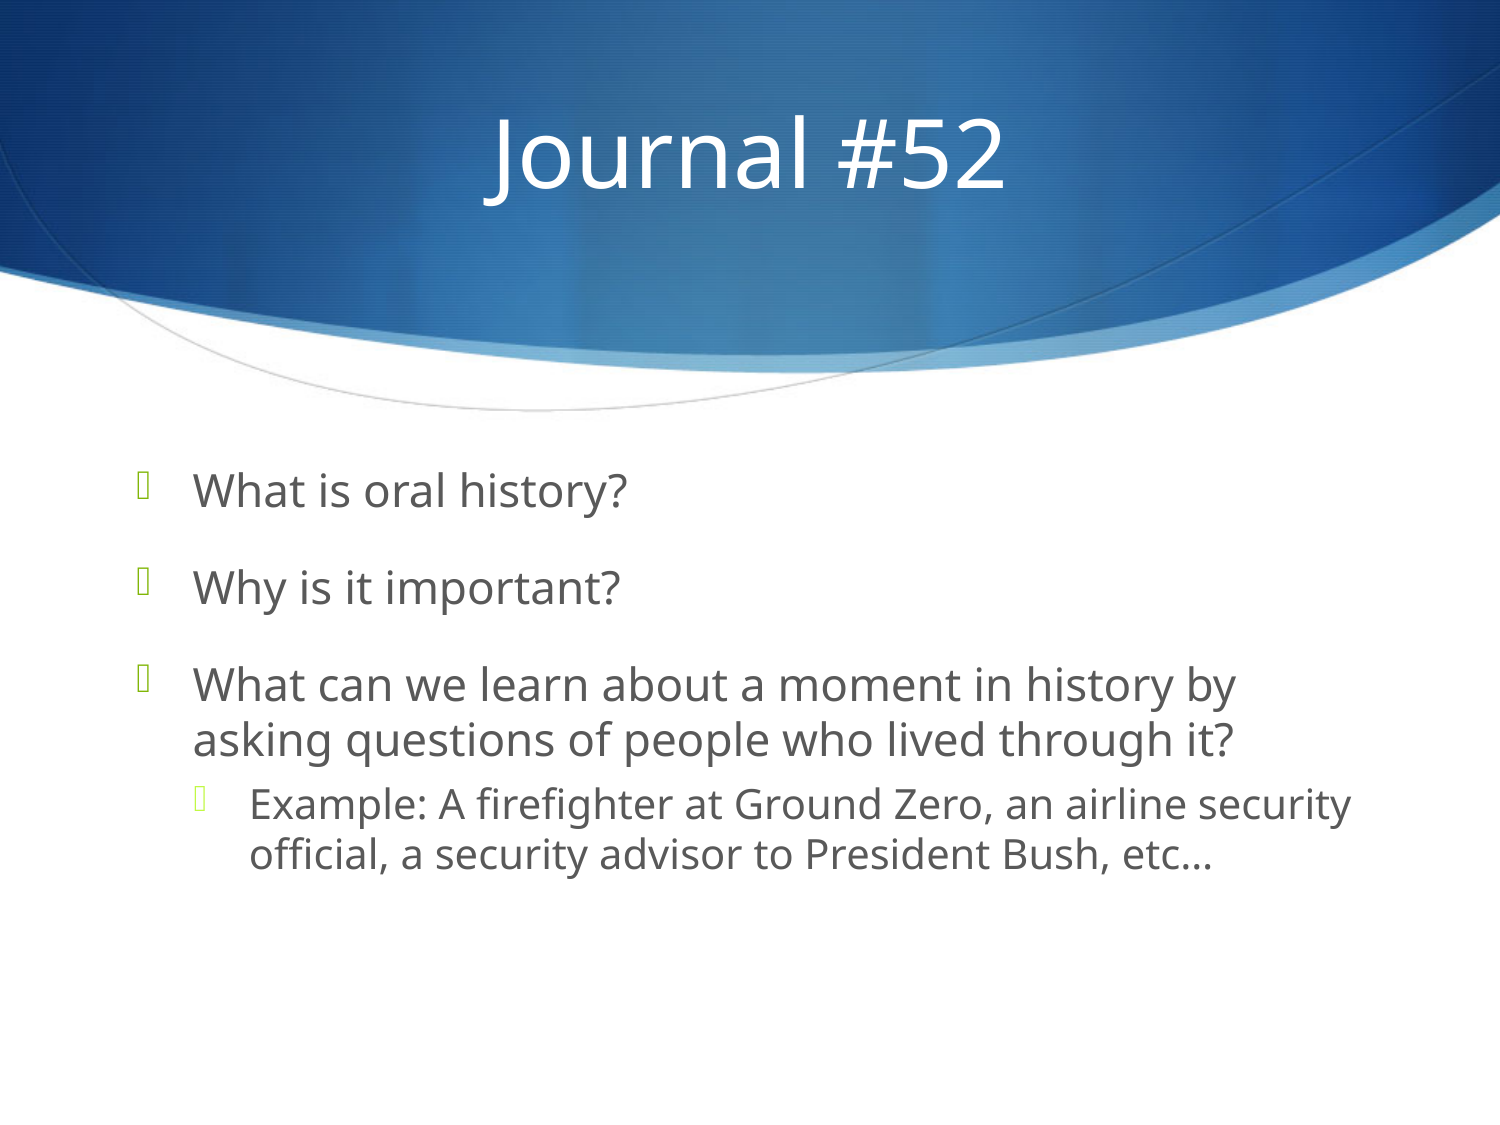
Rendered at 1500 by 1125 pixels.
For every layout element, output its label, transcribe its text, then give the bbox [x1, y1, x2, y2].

title Journal #52 [75, 56, 1425, 245]
picture [0, 0, 1500, 1125]
list What is oral history? Why is it important? What can we learn about a moment in history by asking questions of people who lived through it? Example: A firefighter at Ground Zero, an airline security official, a security advisor to President Bush, etc… [121, 454, 1379, 991]
